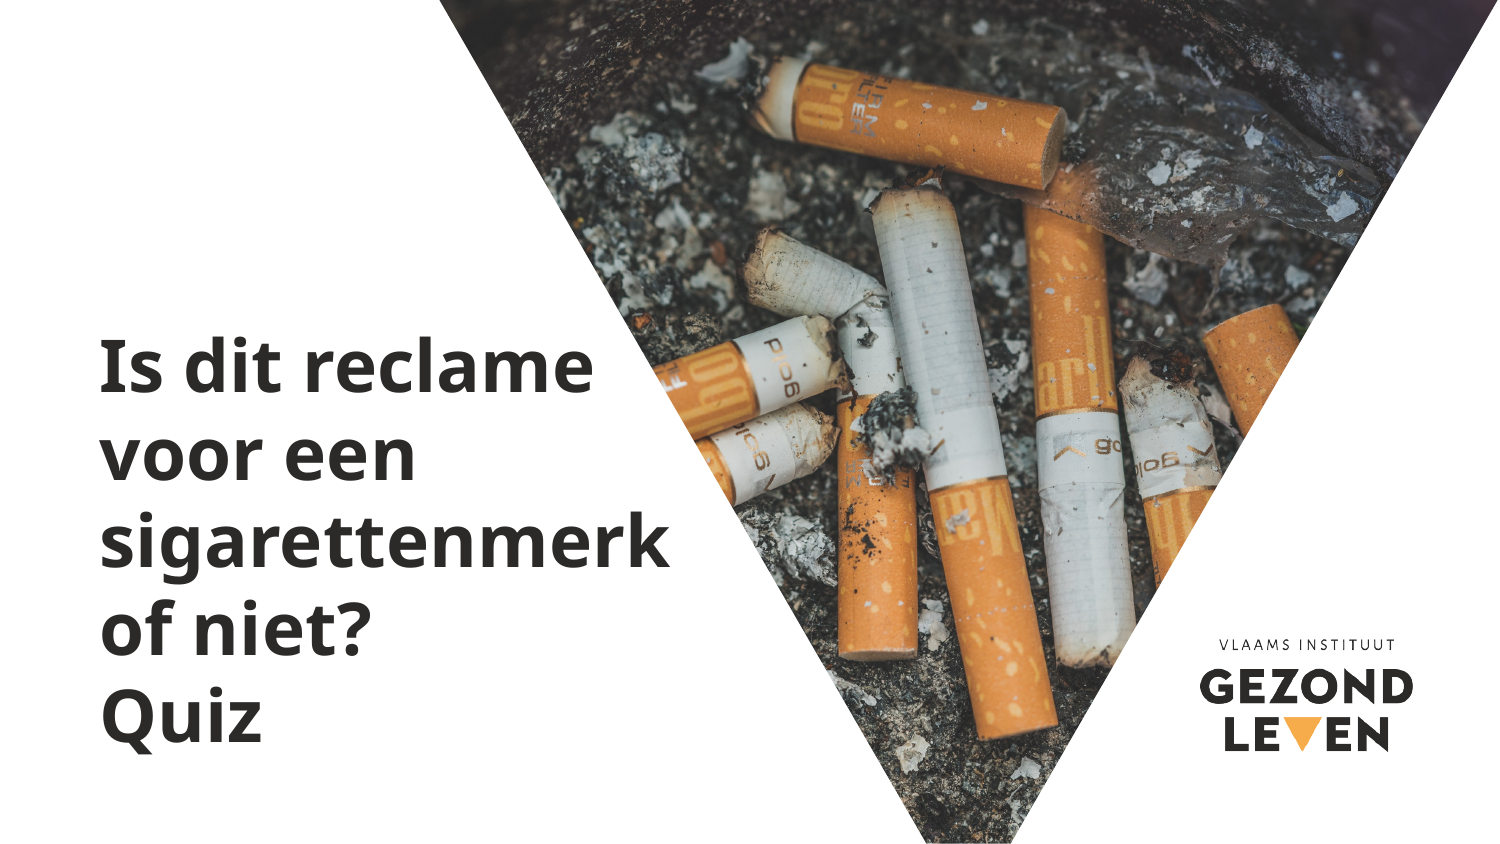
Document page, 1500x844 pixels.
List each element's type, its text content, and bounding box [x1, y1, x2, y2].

picture [439, 0, 1498, 844]
title Is dit reclame voor een sigarettenmerk of niet? Quiz [99, 319, 439, 438]
